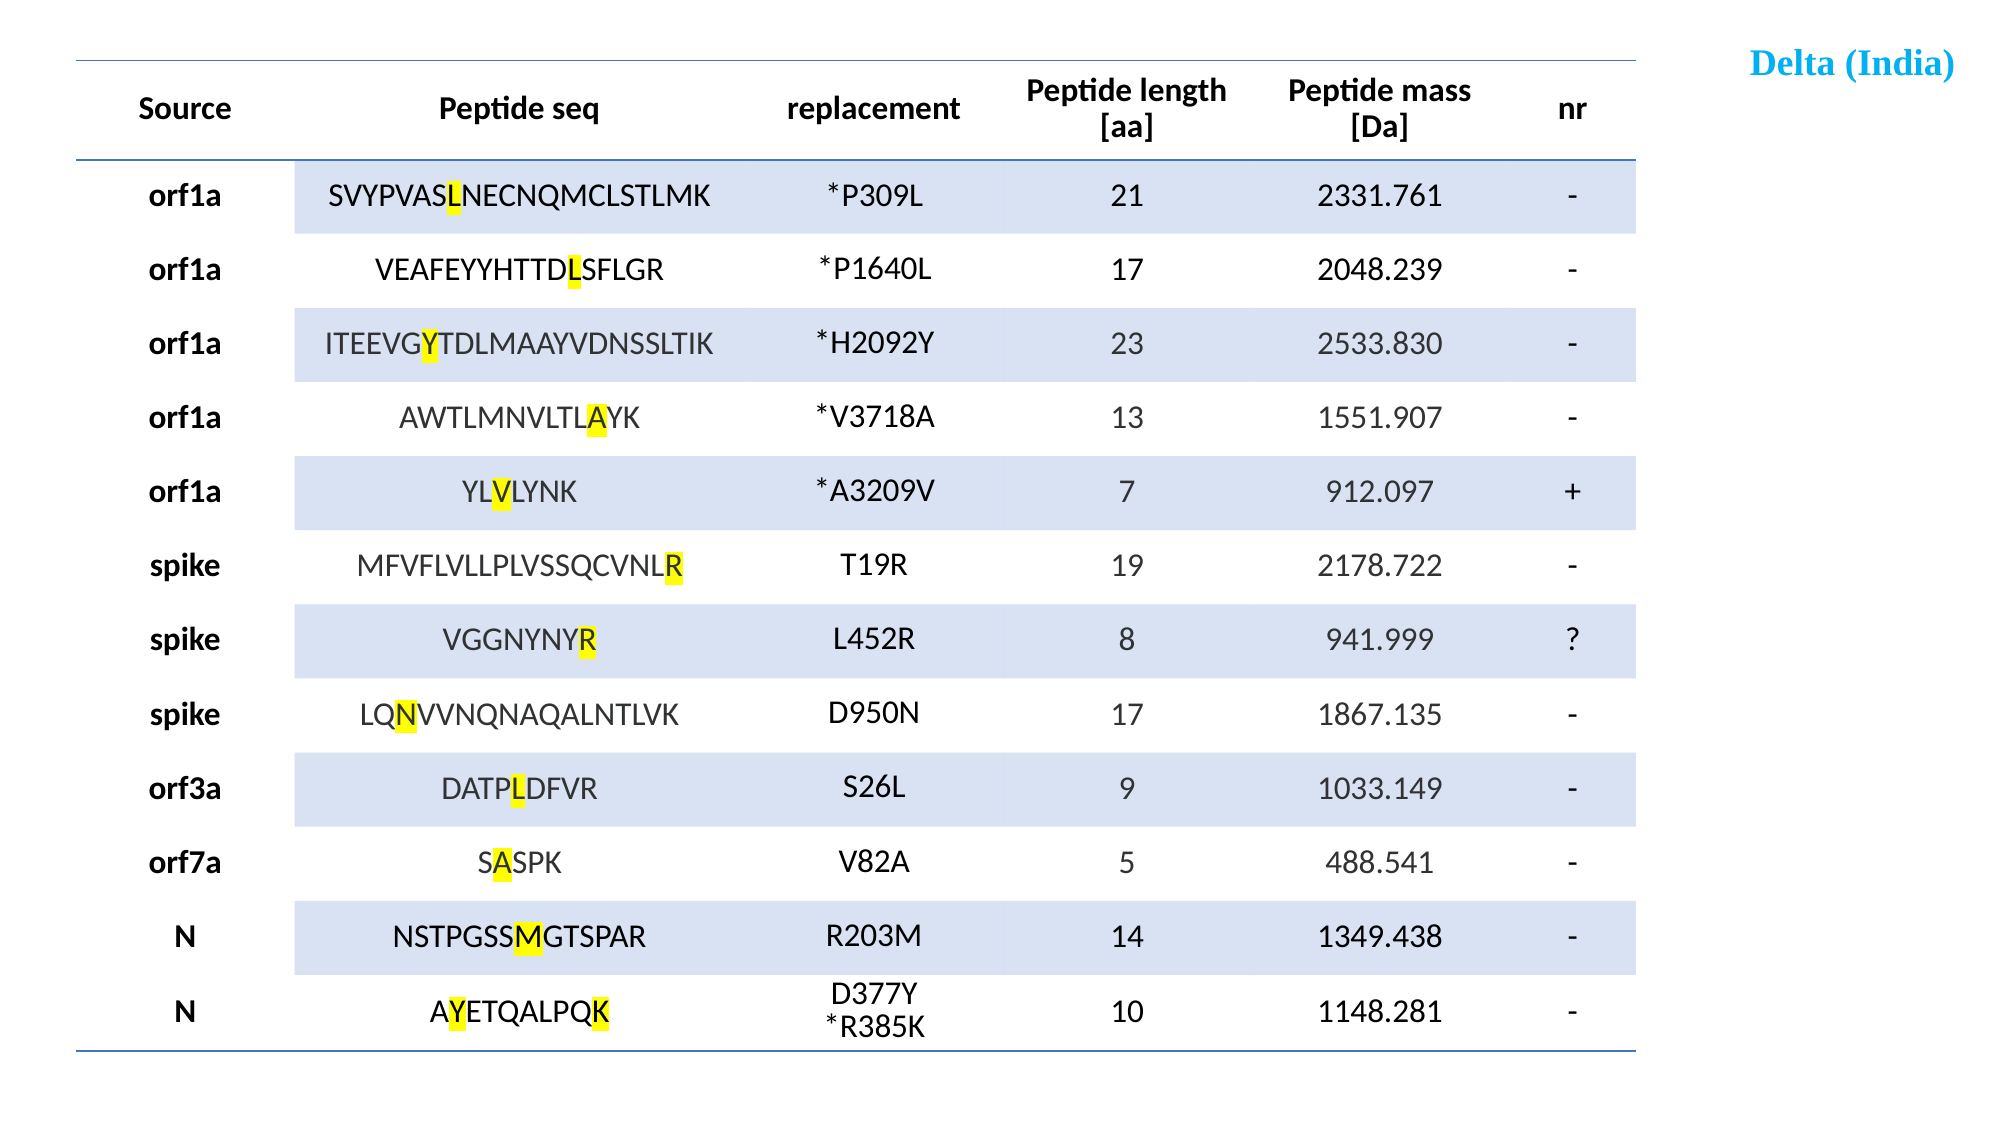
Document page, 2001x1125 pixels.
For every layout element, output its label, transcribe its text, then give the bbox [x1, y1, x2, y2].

table_cell orf1a [76, 382, 295, 456]
table_cell N [76, 975, 295, 1050]
table_cell orf1a [76, 308, 295, 382]
table_cell 17 [1004, 234, 1250, 308]
table_cell - [1510, 827, 1636, 901]
table_cell 1033.149 [1250, 753, 1510, 827]
table_cell orf1a [76, 161, 295, 234]
table_cell S26L [745, 753, 1004, 827]
table_header Peptide mass [Da] [1250, 61, 1510, 159]
table_cell R203M [745, 901, 1004, 975]
table_cell SASPK [295, 827, 745, 901]
table_cell *P1640L [745, 234, 1004, 308]
table_cell D950N [745, 678, 1004, 753]
table_cell 7 [1004, 456, 1250, 530]
table_cell 2533.830 [1250, 308, 1510, 382]
table_cell VGGNYNYR [295, 604, 745, 678]
table_cell MFVFLVLLPLVSSQCVNLR [295, 530, 745, 604]
table_cell V82A [745, 827, 1004, 901]
table_cell ? [1510, 604, 1636, 678]
table_cell *V3718A [745, 382, 1004, 456]
table_cell 9 [1004, 753, 1250, 827]
table_cell SVYPVASLNECNQMCLSTLMK [295, 161, 745, 234]
table_cell 941.999 [1250, 604, 1510, 678]
table_cell 1349.438 [1250, 901, 1510, 975]
table_cell 8 [1004, 604, 1250, 678]
table_cell 488.541 [1250, 827, 1510, 901]
table_cell VEAFEYYHTTDLSFLGR [295, 234, 745, 308]
table_cell + [1510, 456, 1636, 530]
table_cell DATPLDFVR [295, 753, 745, 827]
table_header nr [1510, 61, 1636, 159]
table_cell N [76, 901, 295, 975]
table_cell orf1a [76, 456, 295, 530]
table_cell 14 [1004, 901, 1250, 975]
table_cell 1551.907 [1250, 382, 1510, 456]
table_cell 10 [1004, 975, 1250, 1050]
table_cell AYETQALPQK [295, 975, 745, 1050]
table_cell 2178.722 [1250, 530, 1510, 604]
table_cell spike [76, 678, 295, 753]
table_cell YLVLYNK [295, 456, 745, 530]
table_cell 19 [1004, 530, 1250, 604]
table_cell orf1a [76, 234, 295, 308]
table_cell - [1510, 753, 1636, 827]
table_header Peptide length [aa] [1004, 61, 1250, 159]
table_cell 5 [1004, 827, 1250, 901]
table_cell 1148.281 [1250, 975, 1510, 1050]
table_cell - [1510, 678, 1636, 753]
table_cell 17 [1004, 678, 1250, 753]
table_cell - [1510, 234, 1636, 308]
table_cell - [1510, 975, 1636, 1050]
table_header Peptide seq [295, 61, 745, 159]
table_cell T19R [745, 530, 1004, 604]
table_cell NSTPGSSMGTSPAR [295, 901, 745, 975]
table_cell - [1510, 308, 1636, 382]
table_cell - [1510, 382, 1636, 456]
table_cell ITEEVGYTDLMAAYVDNSSLTIK [295, 308, 745, 382]
table_cell 21 [1004, 161, 1250, 234]
table_cell - [1510, 161, 1636, 234]
table_cell 912.097 [1250, 456, 1510, 530]
table_cell LQNVVNQNAQALNTLVK [295, 678, 745, 753]
table_cell orf7a [76, 827, 295, 901]
table_cell - [1510, 530, 1636, 604]
table_cell spike [76, 530, 295, 604]
table_cell AWTLMNVLTLAYK [295, 382, 745, 456]
table_cell 1867.135 [1250, 678, 1510, 753]
table_cell 2331.761 [1250, 161, 1510, 234]
table_cell *A3209V [745, 456, 1004, 530]
table_header Source [76, 61, 295, 159]
table_cell 23 [1004, 308, 1250, 382]
table_cell L452R [745, 604, 1004, 678]
table_cell 2048.239 [1250, 234, 1510, 308]
table_cell - [1510, 901, 1636, 975]
table_cell 13 [1004, 382, 1250, 456]
table_cell *H2092Y [745, 308, 1004, 382]
table_cell spike [76, 604, 295, 678]
table_cell D377Y *R385K [745, 975, 1004, 1050]
table_header replacement [745, 61, 1004, 159]
table_cell *P309L [745, 161, 1004, 234]
table_cell orf3a [76, 753, 295, 827]
text_box Delta (India) [1735, 30, 1980, 90]
